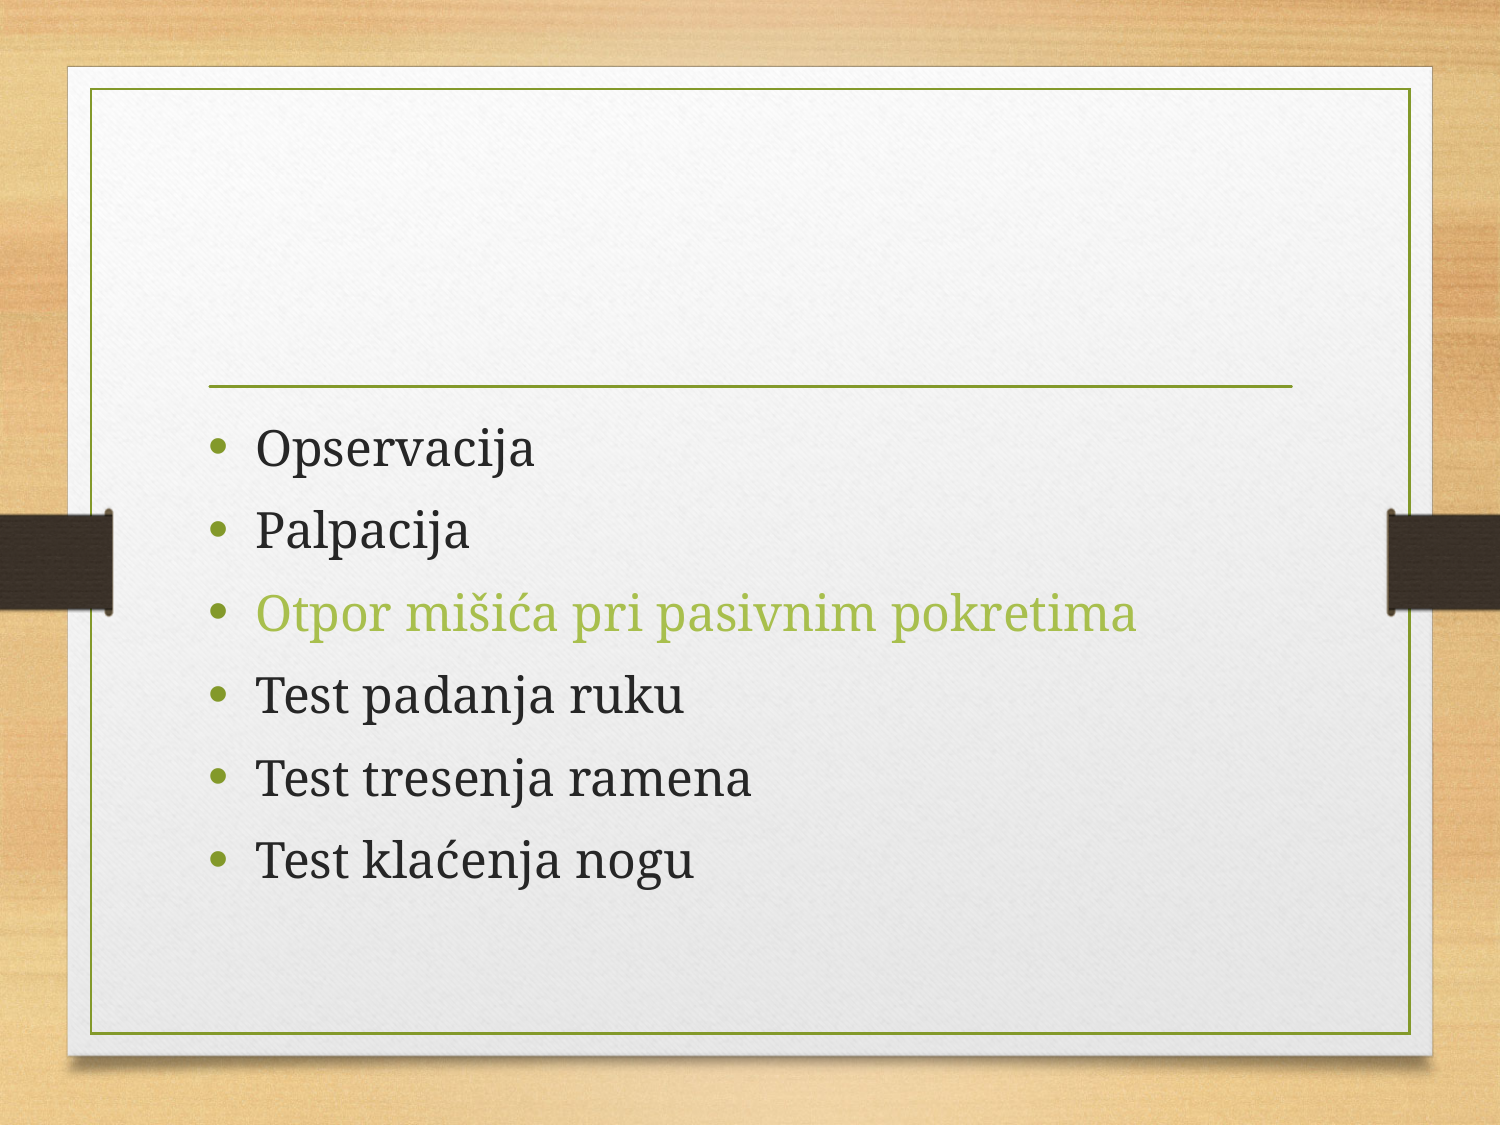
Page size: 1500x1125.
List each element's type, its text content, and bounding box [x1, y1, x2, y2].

picture [0, 0, 1500, 1125]
list Opservacija Palpacija Otpor mišića pri pasivnim pokretima Test padanja ruku Test tresenja ramena Test klaćenja nogu [193, 408, 1309, 974]
